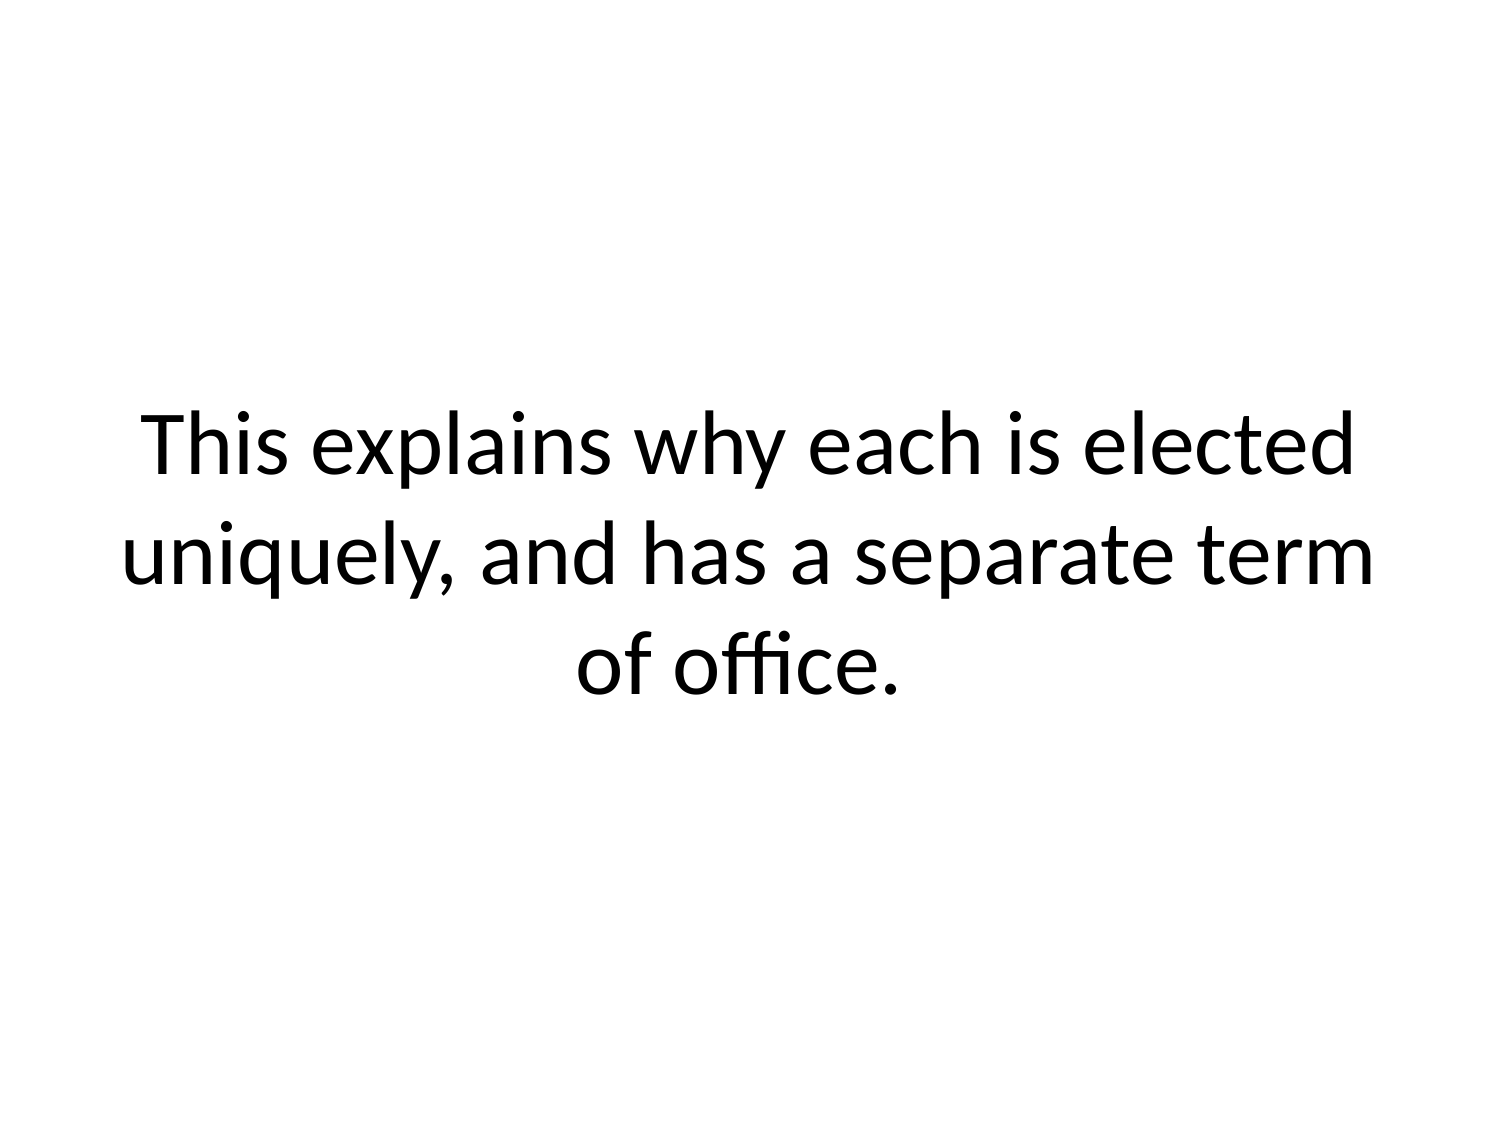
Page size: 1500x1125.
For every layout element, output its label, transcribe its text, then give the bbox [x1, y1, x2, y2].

title This explains why each is elected uniquely, and has a separate term of office. [74, 44, 1426, 1051]
